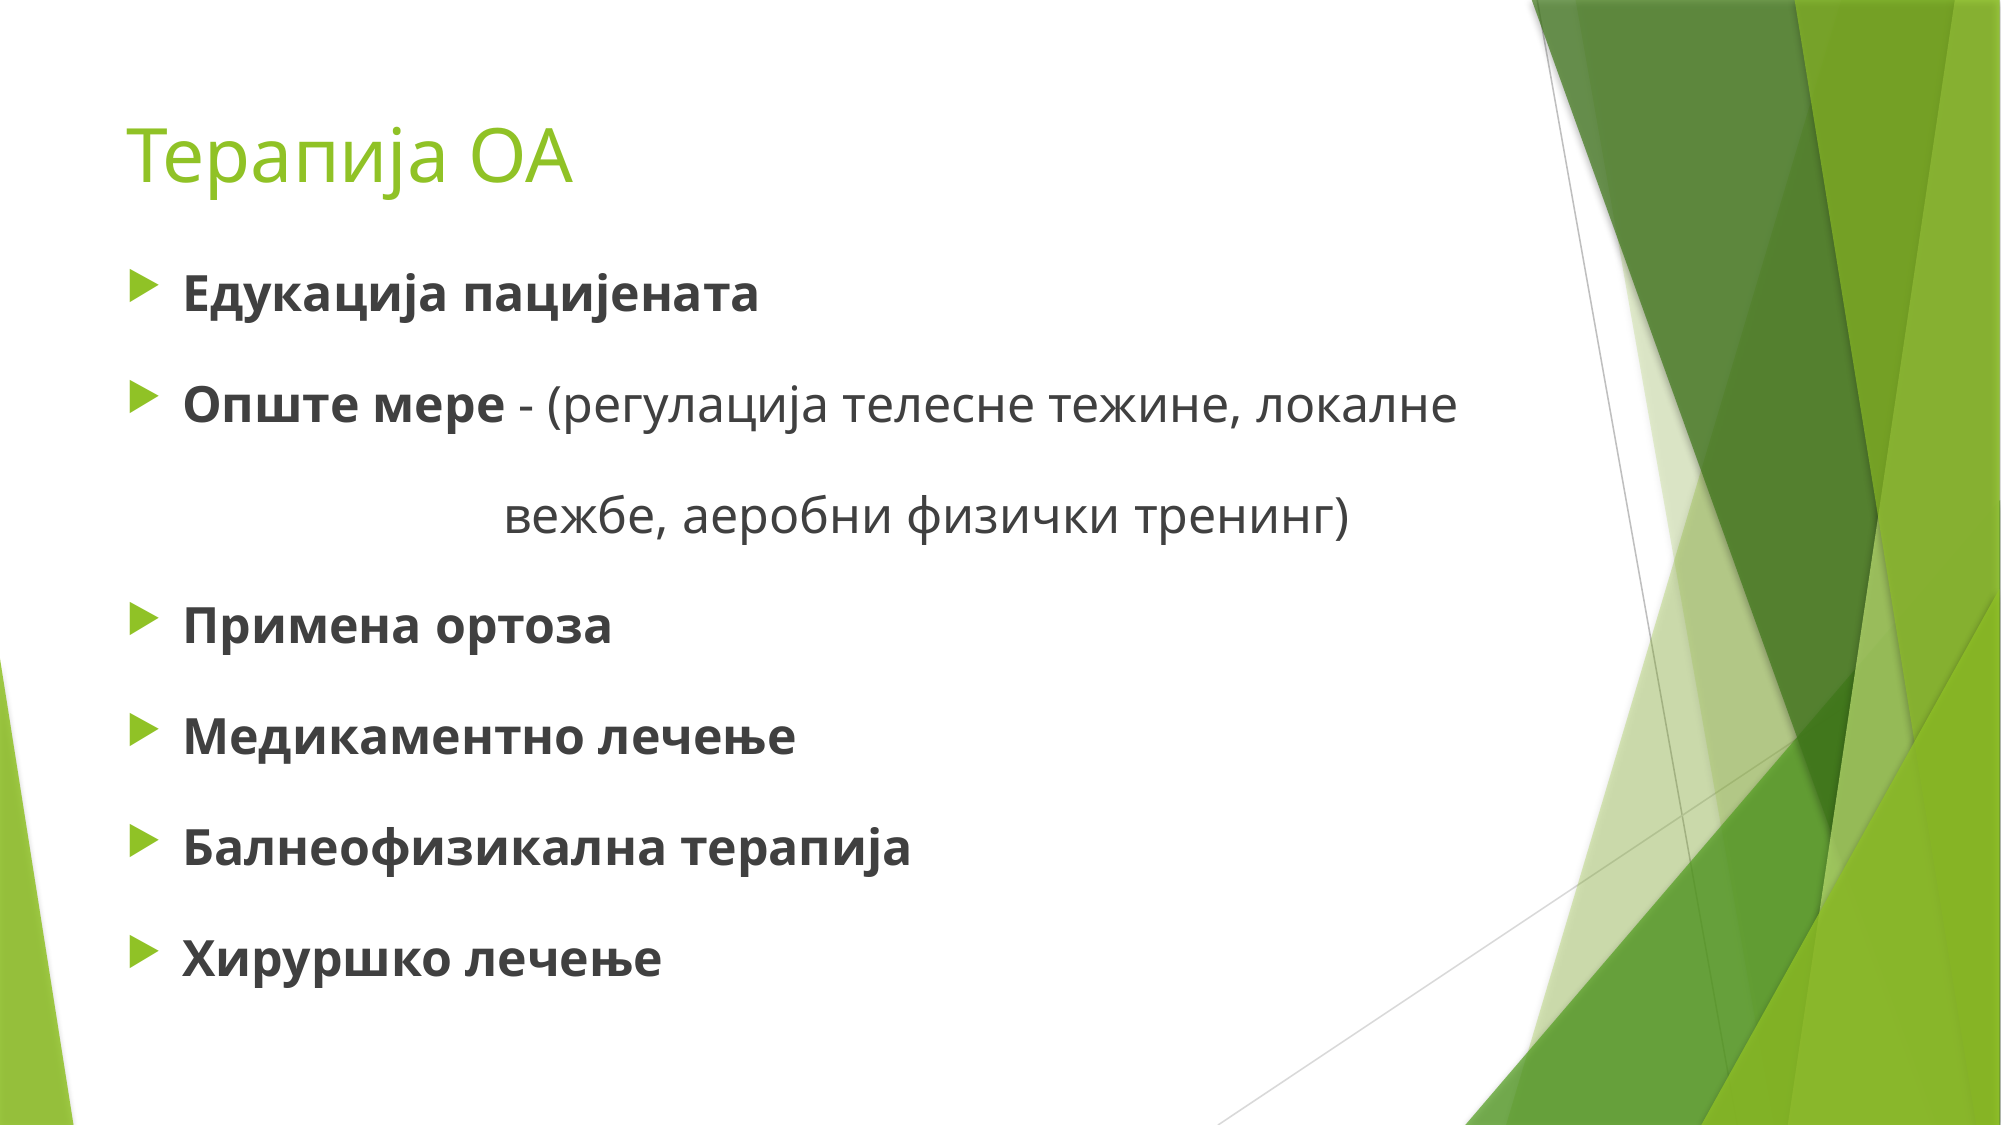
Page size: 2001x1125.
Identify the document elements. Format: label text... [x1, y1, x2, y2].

title Терапија ОА [111, 99, 1522, 223]
list Едукација пацијената Опште мере - (регулација телесне тежине, локалне вежбе, аеробни физички тренинг) Примена ортоза Медикаментно лечење Балнеофизикална терапија Хируршко лечење [111, 223, 1522, 1080]
